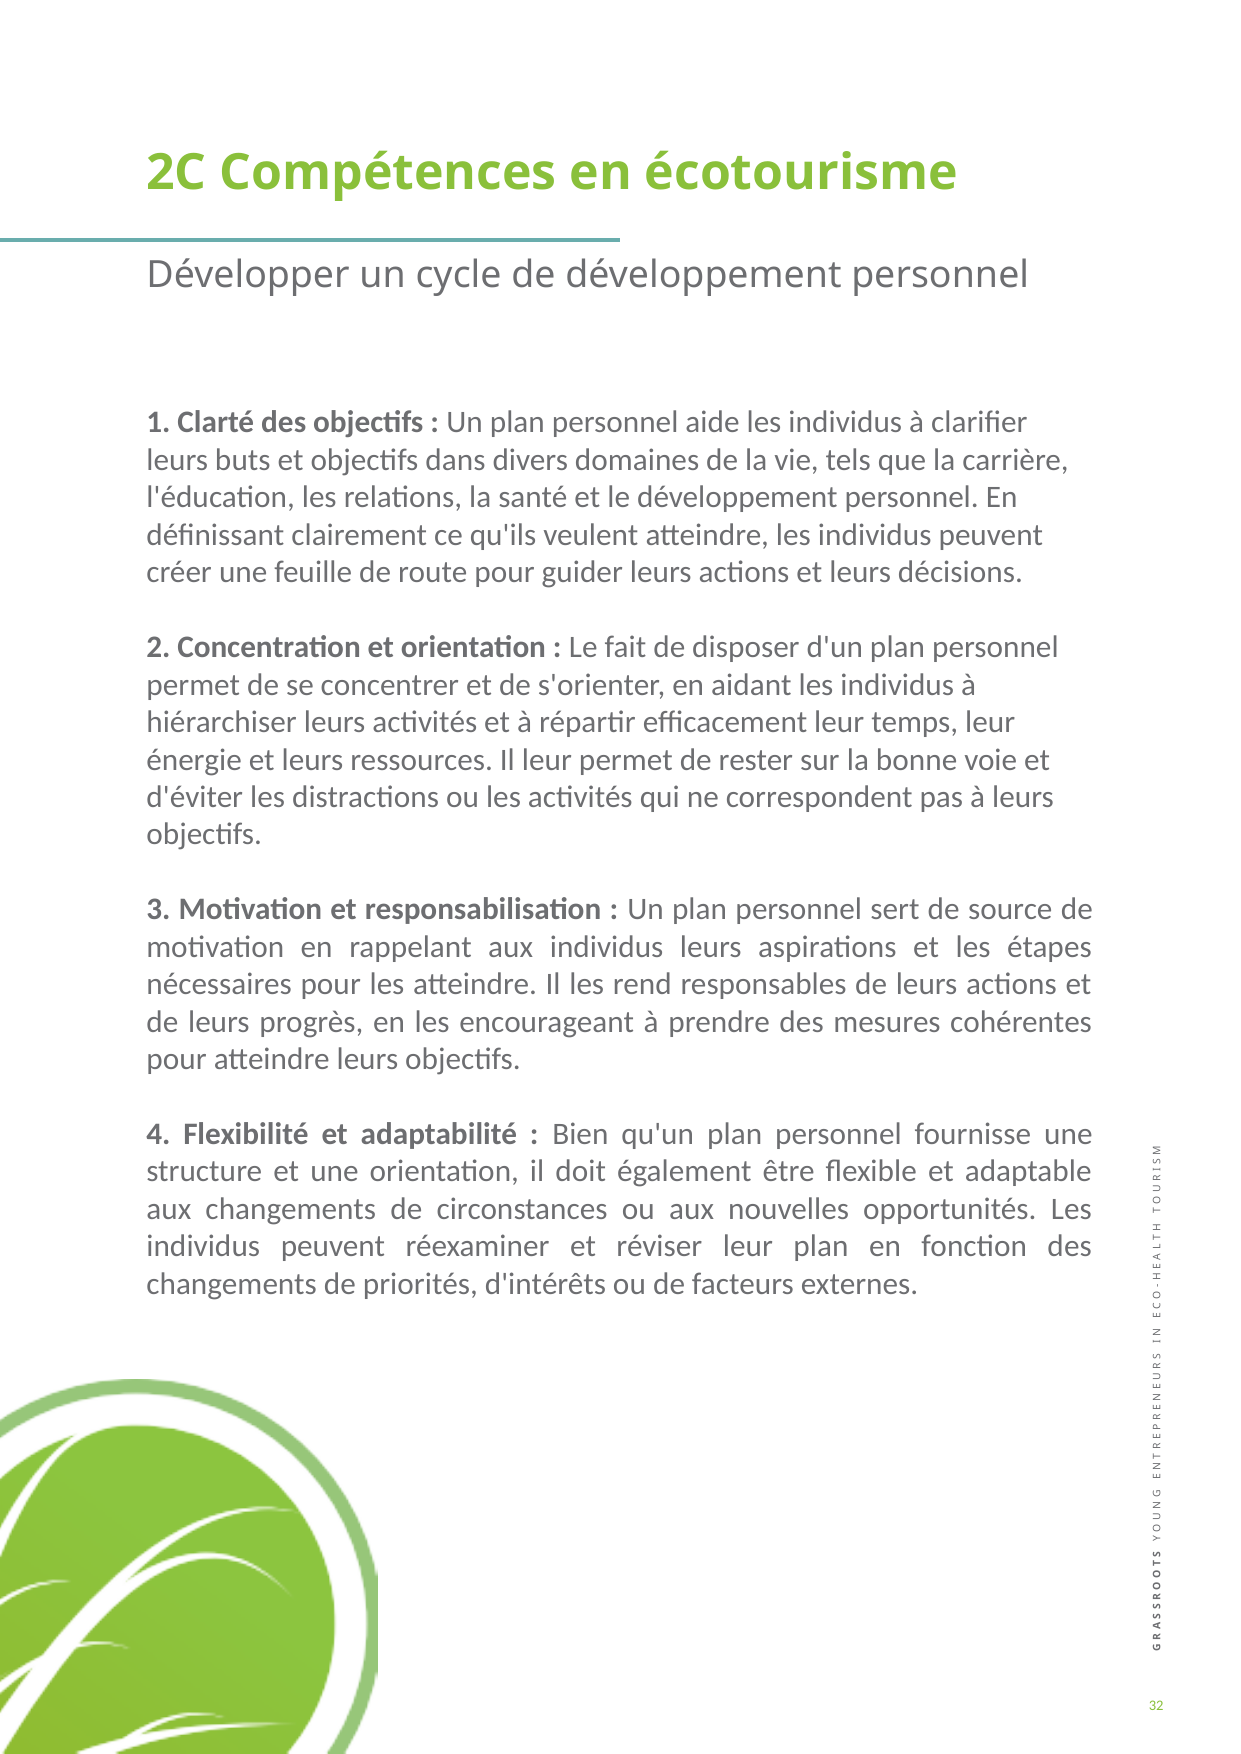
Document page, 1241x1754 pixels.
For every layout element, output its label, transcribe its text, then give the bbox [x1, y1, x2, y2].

list 2C Compétences en écotourisme [131, 132, 1109, 242]
list 1. Clarté des objectifs : Un plan personnel aide les individus à clarifier leurs buts et objectifs dans divers domaines de la vie, tels que la carrière, l'éducation, les relations, la santé et le développement personnel. En définissant clairement ce qu'ils veulent atteindre, les individus peuvent créer une feuille de route pour guider leurs actions et leurs décisions. 2. Concentration et orientation : Le fait de disposer d'un plan personnel permet de se concentrer et de s'orienter, en aidant les individus à hiérarchiser leurs activités et à répartir efficacement leur temps, leur énergie et leurs ressources. Il leur permet de rester sur la bonne voie et d'éviter les distractions ou les activités qui ne correspondent pas à leurs objectifs. 3. Motivation et responsabilisation : Un plan personnel sert de source de motivation en rappelant aux individus leurs aspirations et les étapes nécessaires pour les atteindre. Il les rend responsables de leurs actions et de leurs progrès, en les encourageant à prendre des mesures cohérentes pour atteindre leurs objectifs. 4. Flexibilité et adaptabilité : Bien qu'un plan personnel fournisse une structure et une orientation, il doit également être flexible et adaptable aux changements de circonstances ou aux nouvelles opportunités. Les individus peuvent réexaminer et réviser leur plan en fonction des changements de priorités, d'intérêts ou de facteurs externes. [131, 394, 1109, 1609]
slide_number 32 [1125, 1666, 1187, 1743]
list Développer un cycle de développement personnel [131, 242, 1109, 371]
